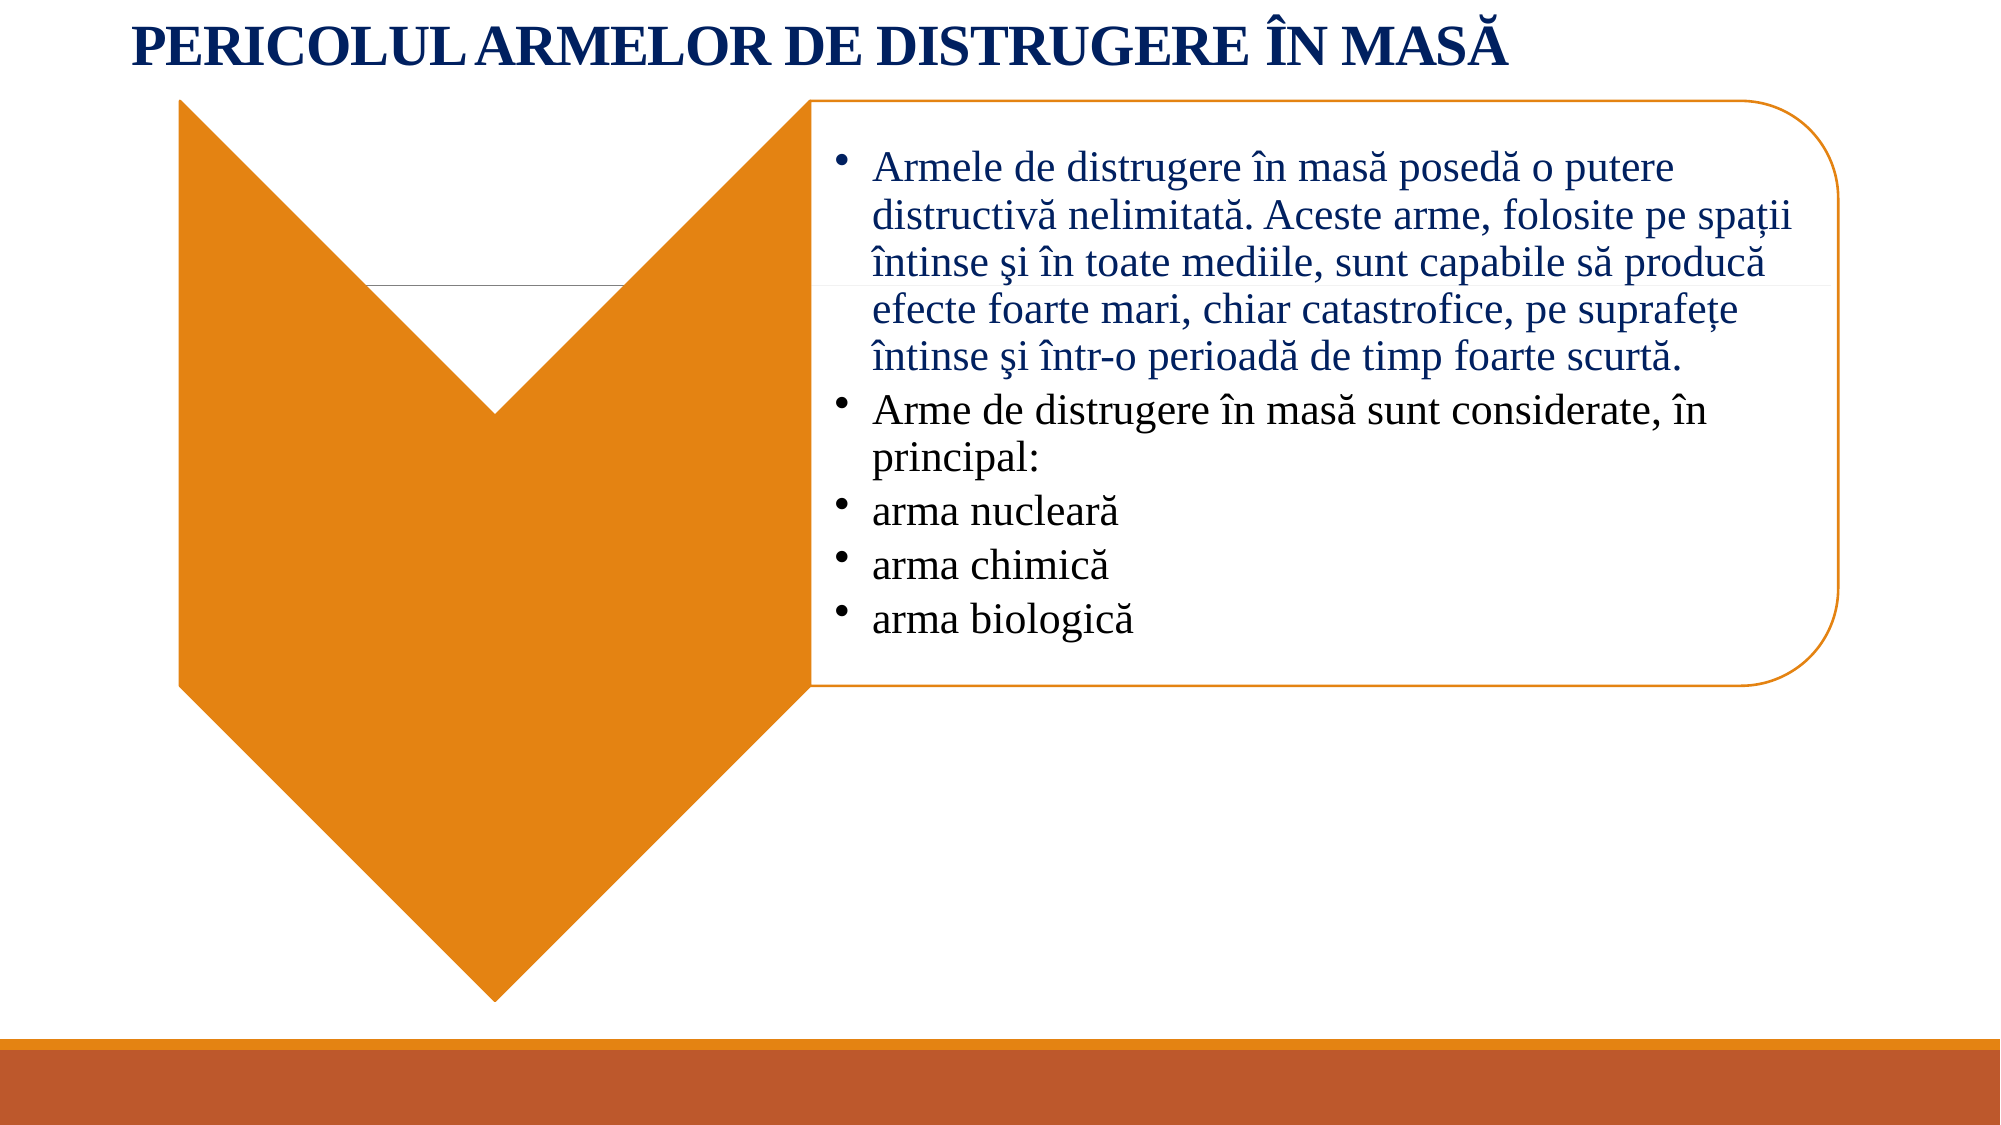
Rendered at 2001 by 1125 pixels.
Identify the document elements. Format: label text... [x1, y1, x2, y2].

title PERICOLUL ARMELOR DE DISTRUGERE ÎN MASĂ [0, 0, 1641, 85]
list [179, 100, 1839, 1002]
